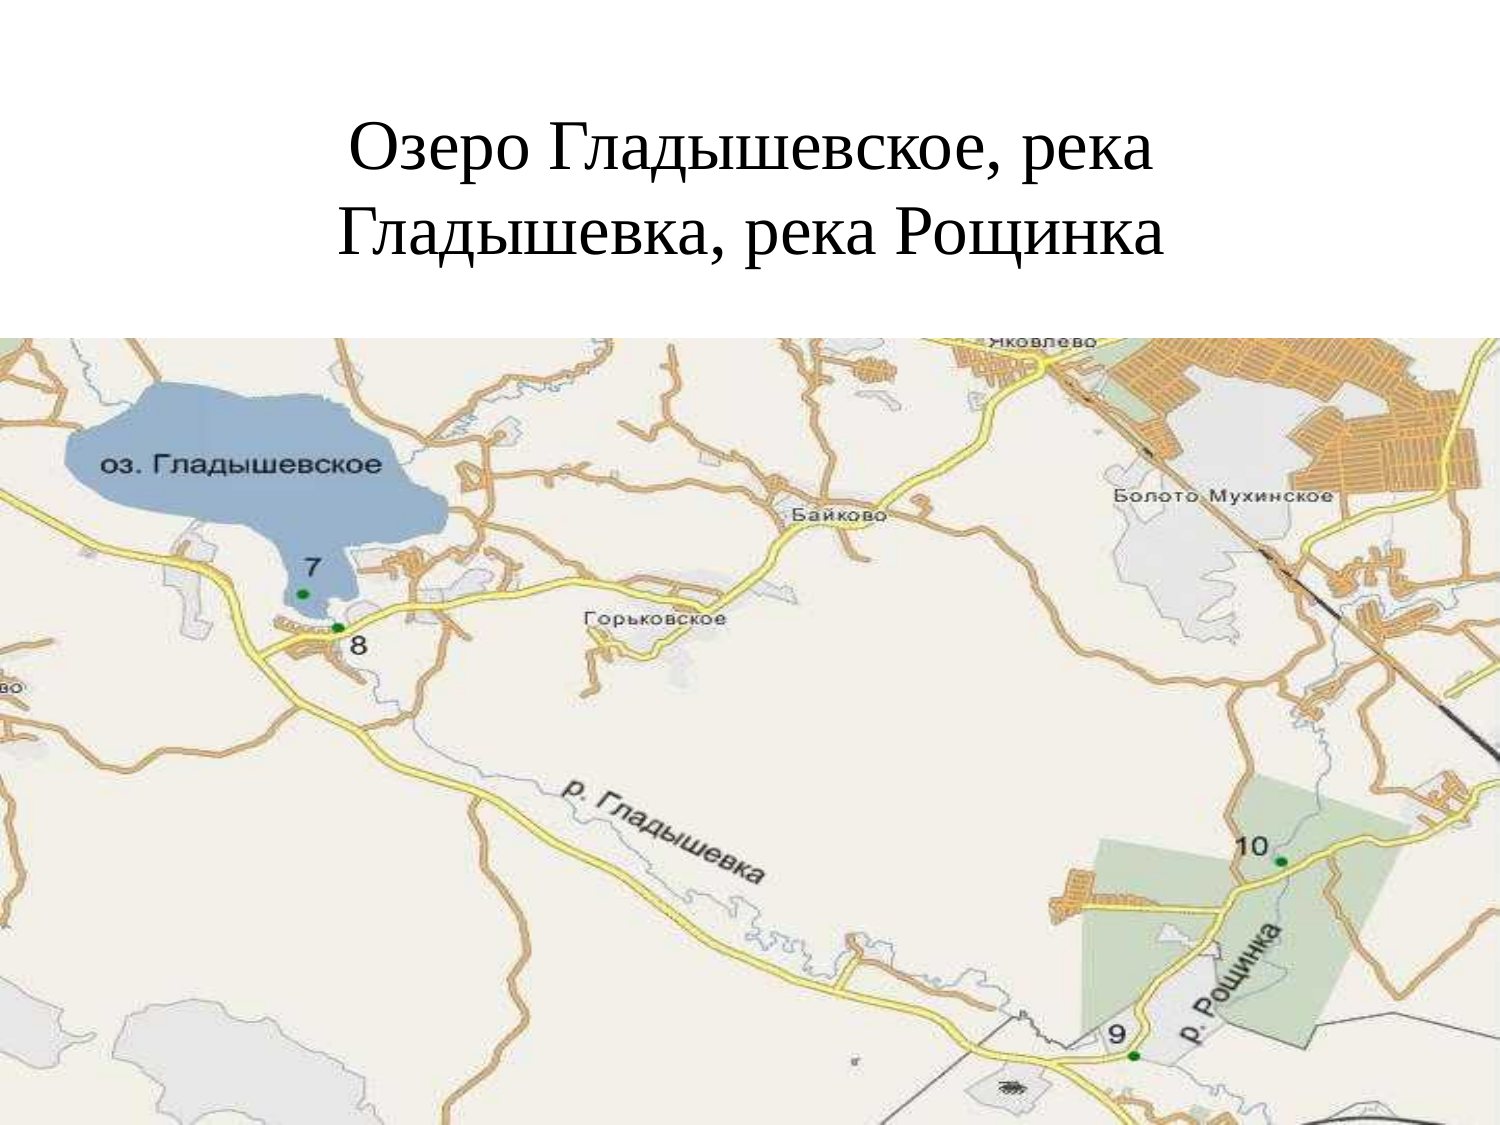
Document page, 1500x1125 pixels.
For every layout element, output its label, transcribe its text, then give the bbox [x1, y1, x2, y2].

title Озеро Гладышевское, река Гладышевка, река Рощинка [135, 90, 1366, 278]
picture [0, 337, 1500, 1125]
